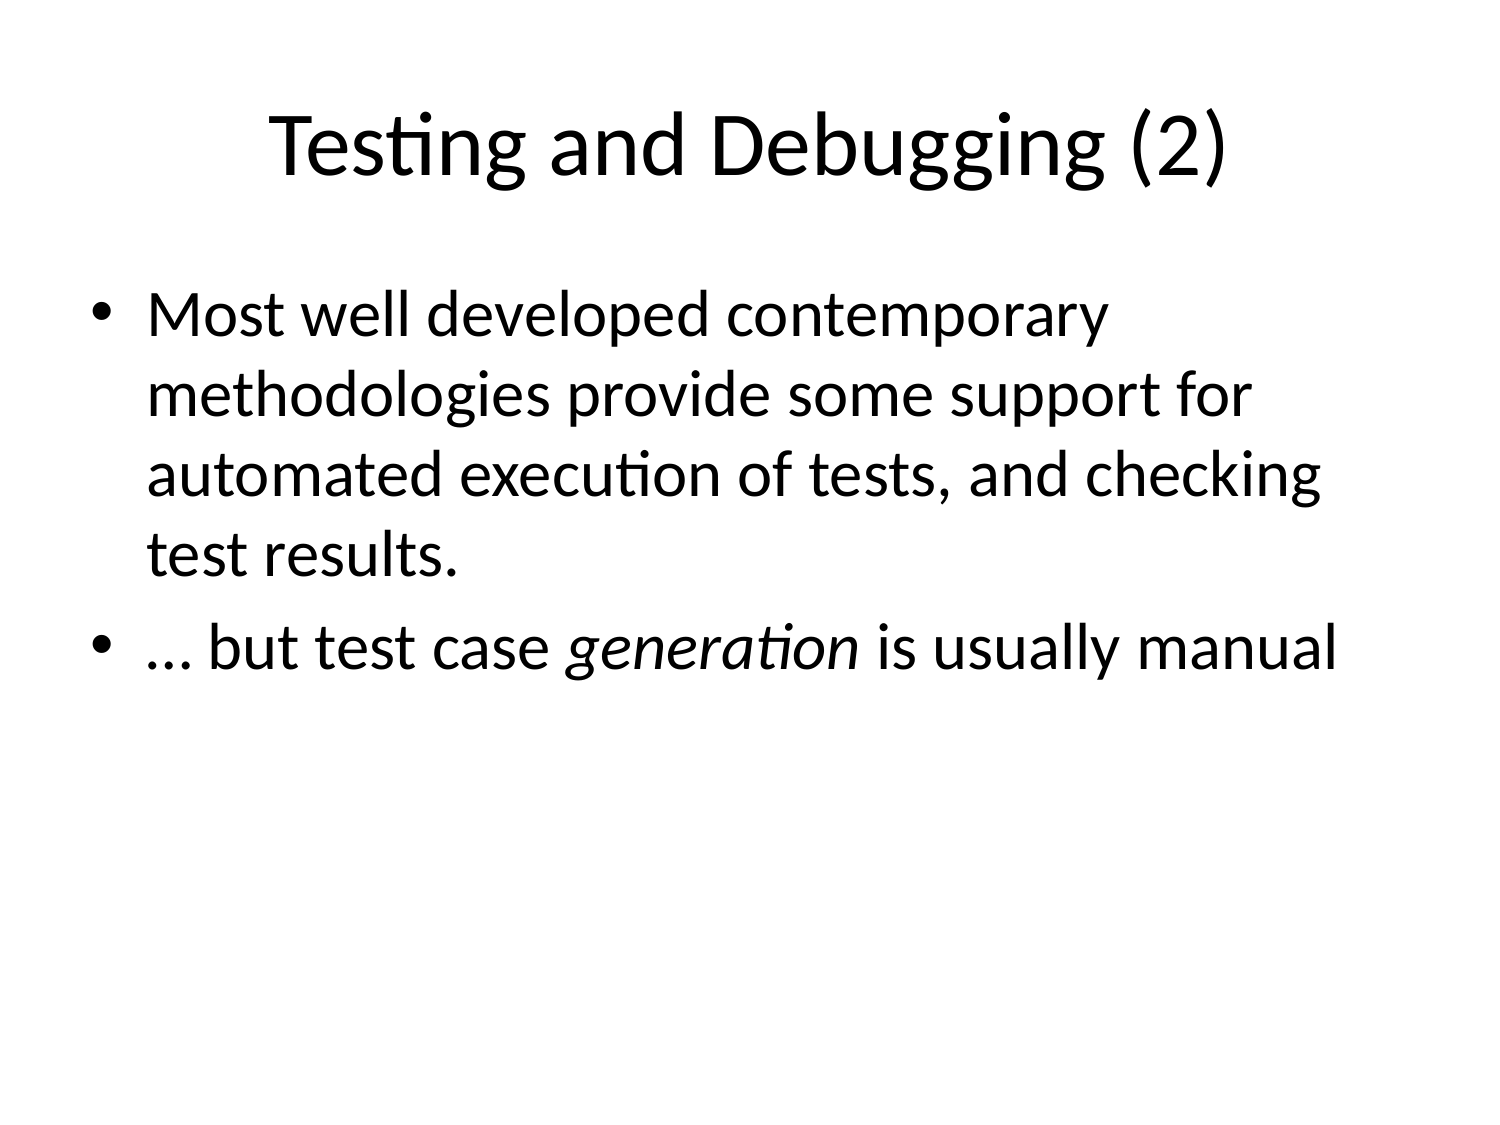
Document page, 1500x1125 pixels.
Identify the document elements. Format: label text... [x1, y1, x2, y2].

title Testing and Debugging (2) [75, 45, 1425, 233]
list Most well developed contemporary methodologies provide some support for automated execution of tests, and checking test results. … but test case generation is usually manual [75, 262, 1425, 1005]
